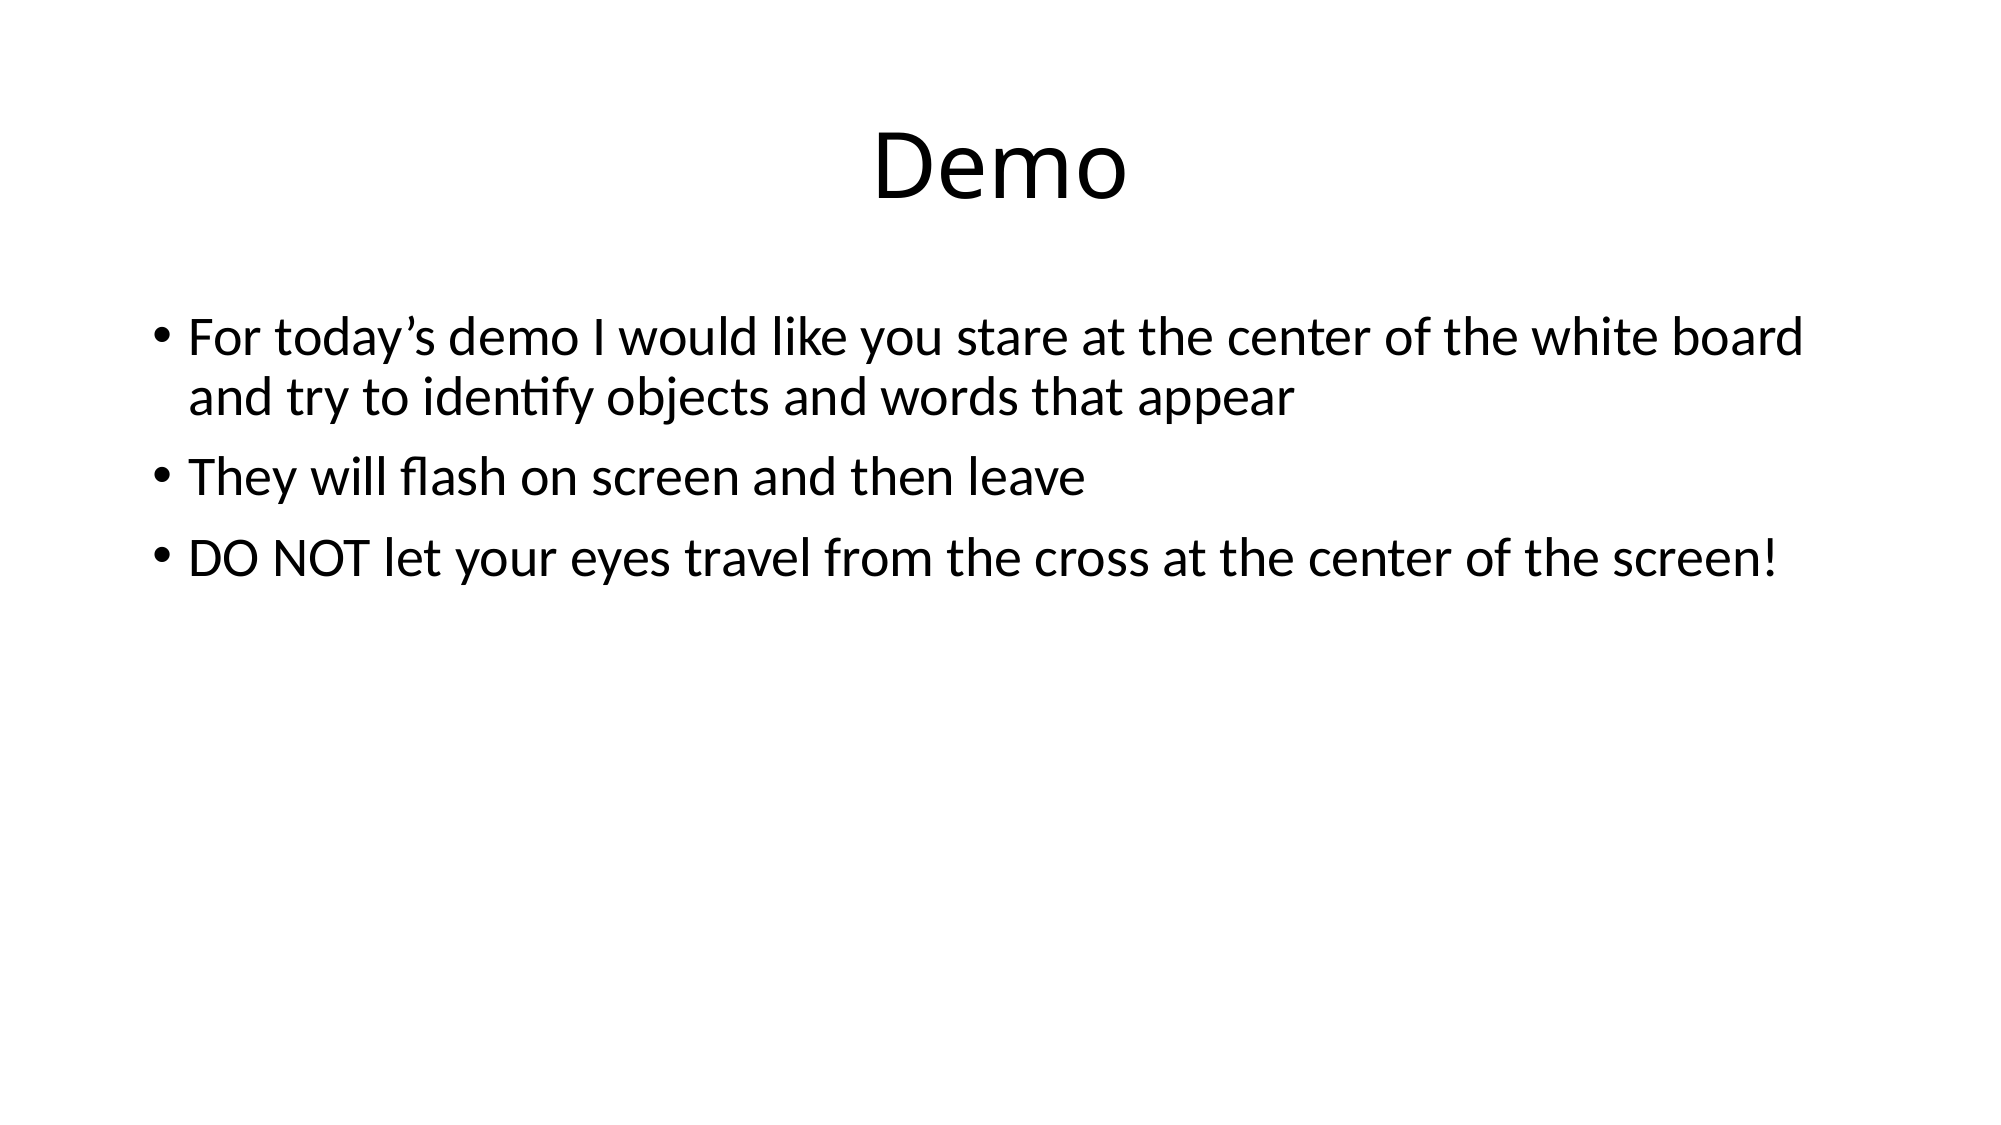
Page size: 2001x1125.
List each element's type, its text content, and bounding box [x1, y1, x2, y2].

list For today’s demo I would like you stare at the center of the white board and try to identify objects and words that appear They will flash on screen and then leave DO NOT let your eyes travel from the cross at the center of the screen! [137, 299, 1863, 648]
title Demo [137, 59, 1863, 278]
